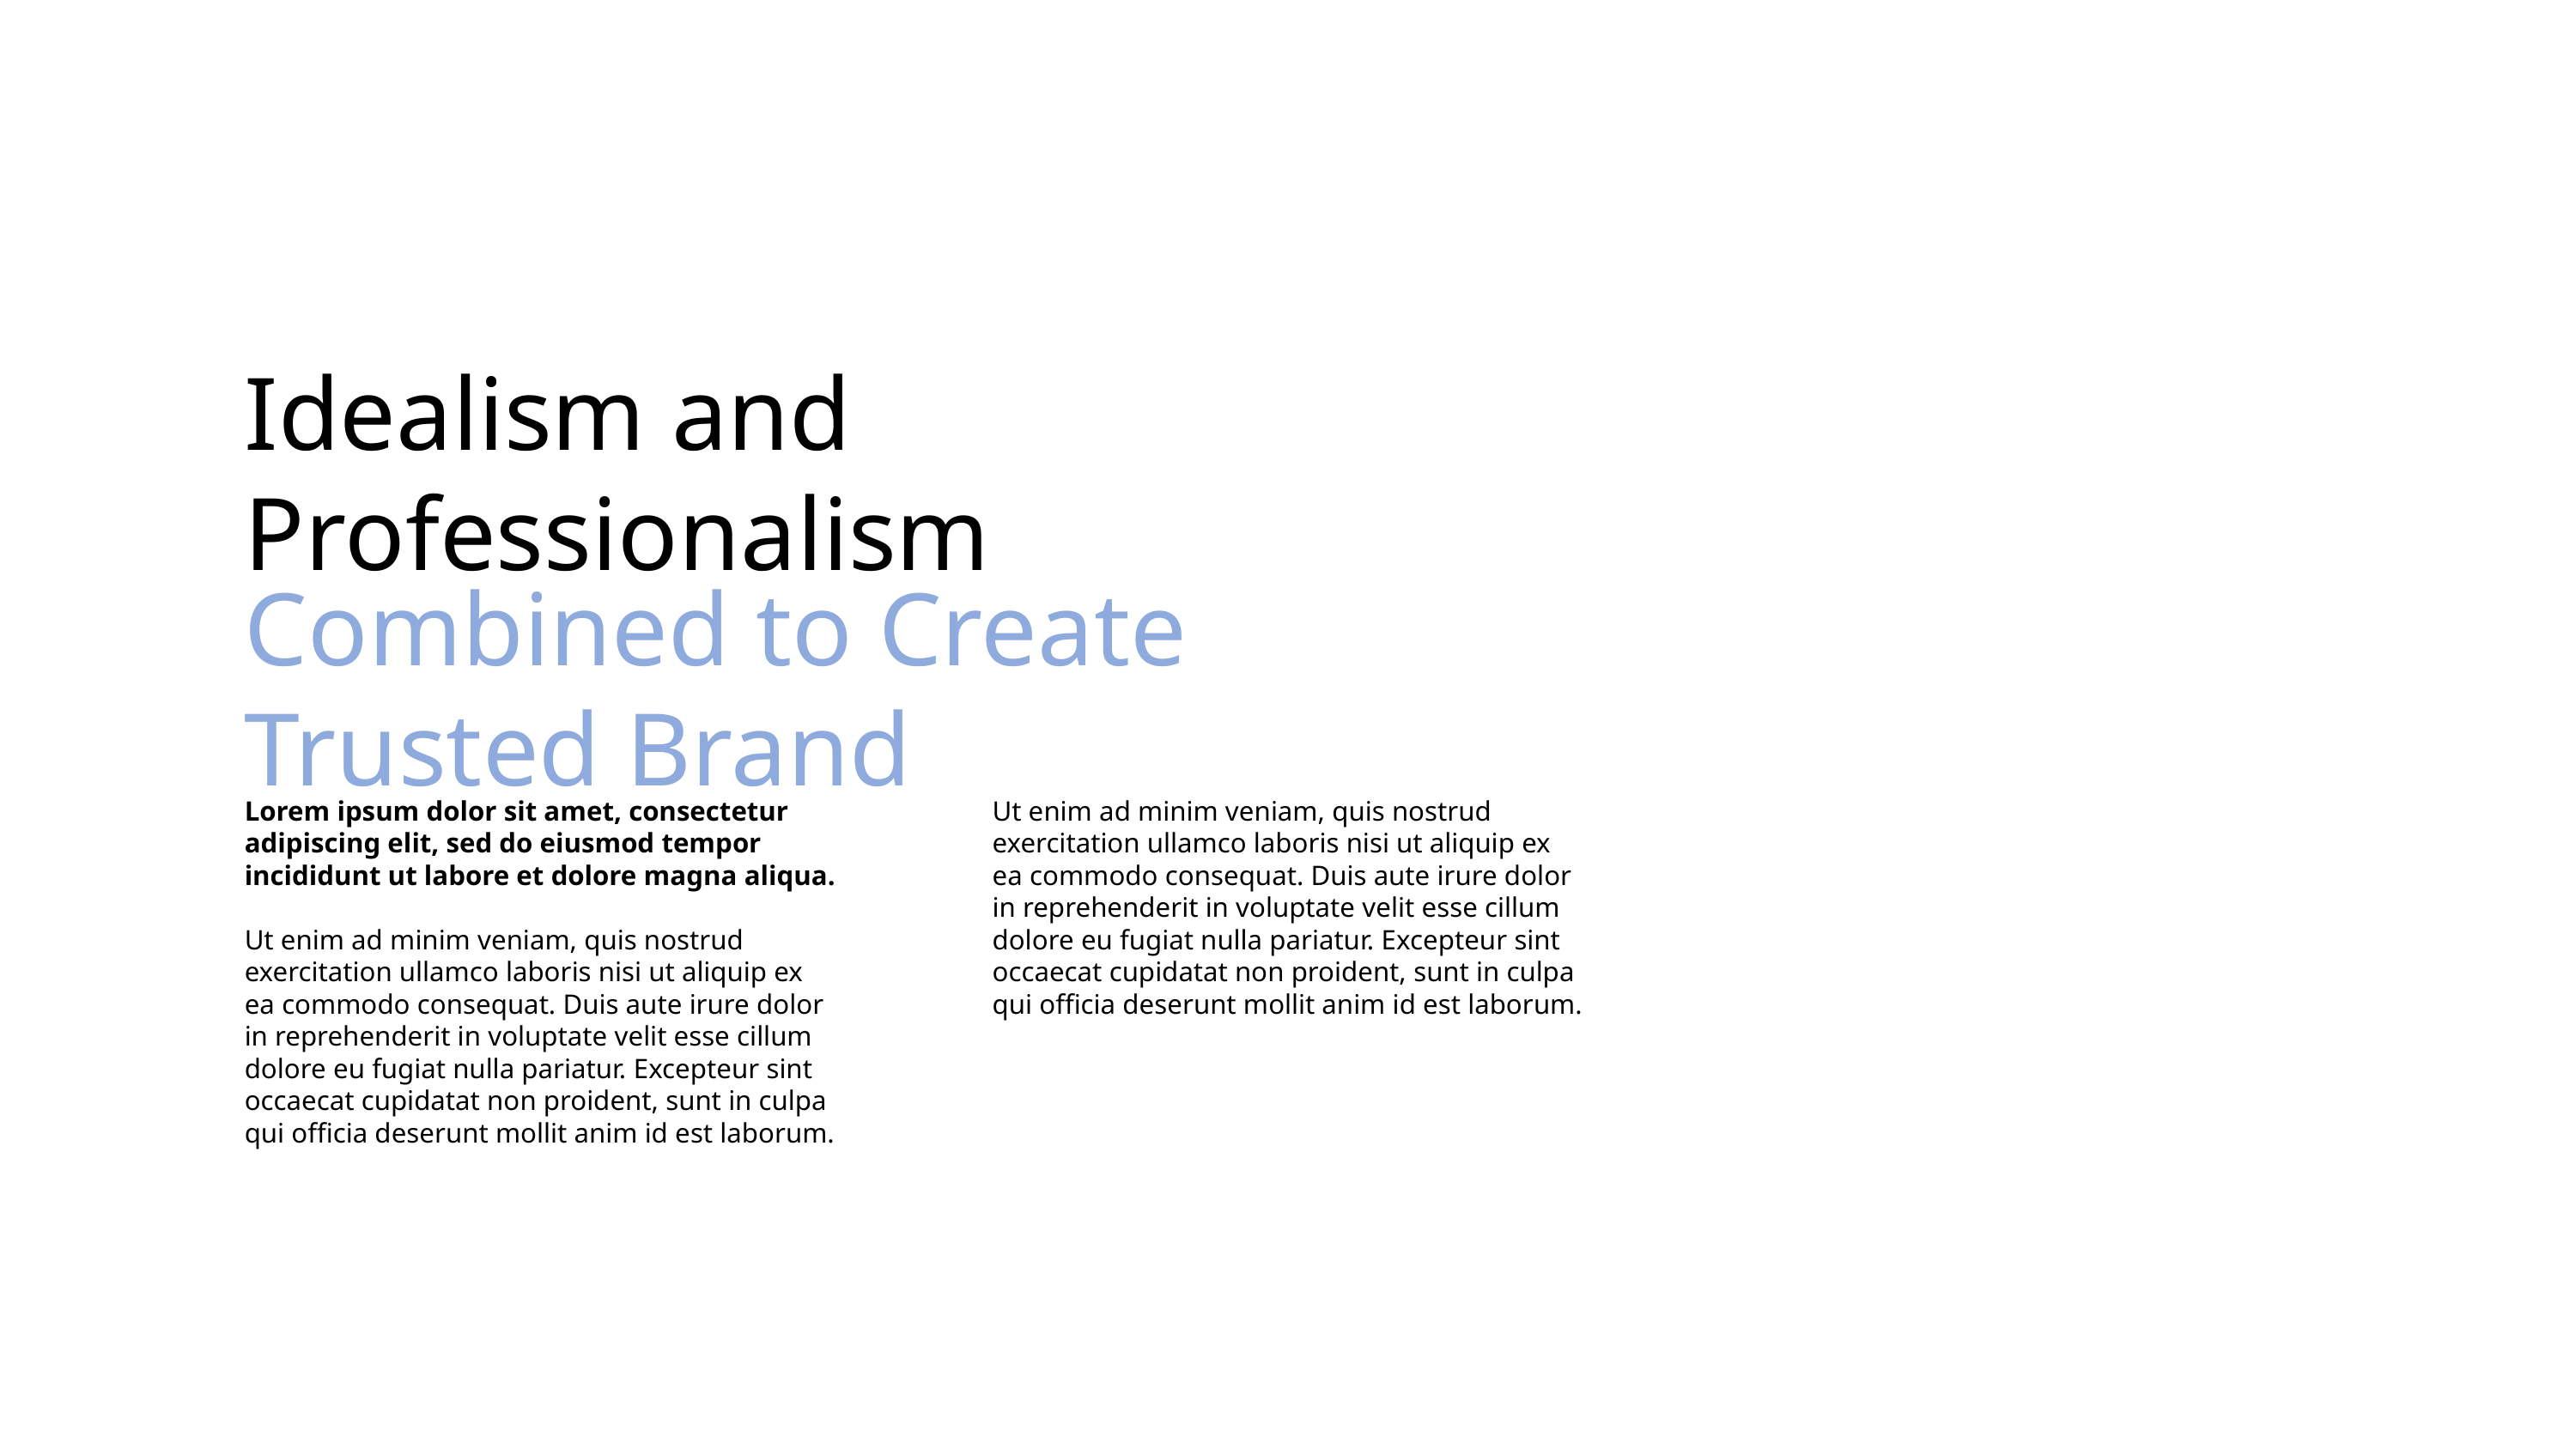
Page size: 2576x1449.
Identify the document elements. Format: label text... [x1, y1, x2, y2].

text_box Combined to Create Trusted Brand [232, 559, 1269, 813]
text_box Idealism and Professionalism [232, 343, 1269, 559]
picture [1485, 0, 2375, 1231]
text_box Ut enim ad minim veniam, quis nostrud exercitation ullamco laboris nisi ut aliquip ex ea commodo consequat. Duis aute irure dolor in reprehenderit in voluptate velit esse cillum dolore eu fugiat nulla pariatur. Excepteur sint occaecat cupidatat non proident, sunt in culpa qui officia deserunt mollit anim id est laborum. [979, 787, 1485, 1026]
text_box Lorem ipsum dolor sit amet, consectetur adipiscing elit, sed do eiusmod tempor incididunt ut labore et dolore magna aliqua. Ut enim ad minim veniam, quis nostrud exercitation ullamco laboris nisi ut aliquip ex ea commodo consequat. Duis aute irure dolor in reprehenderit in voluptate velit esse cillum dolore eu fugiat nulla pariatur. Excepteur sint occaecat cupidatat non proident, sunt in culpa qui officia deserunt mollit anim id est laborum. [232, 787, 849, 1186]
